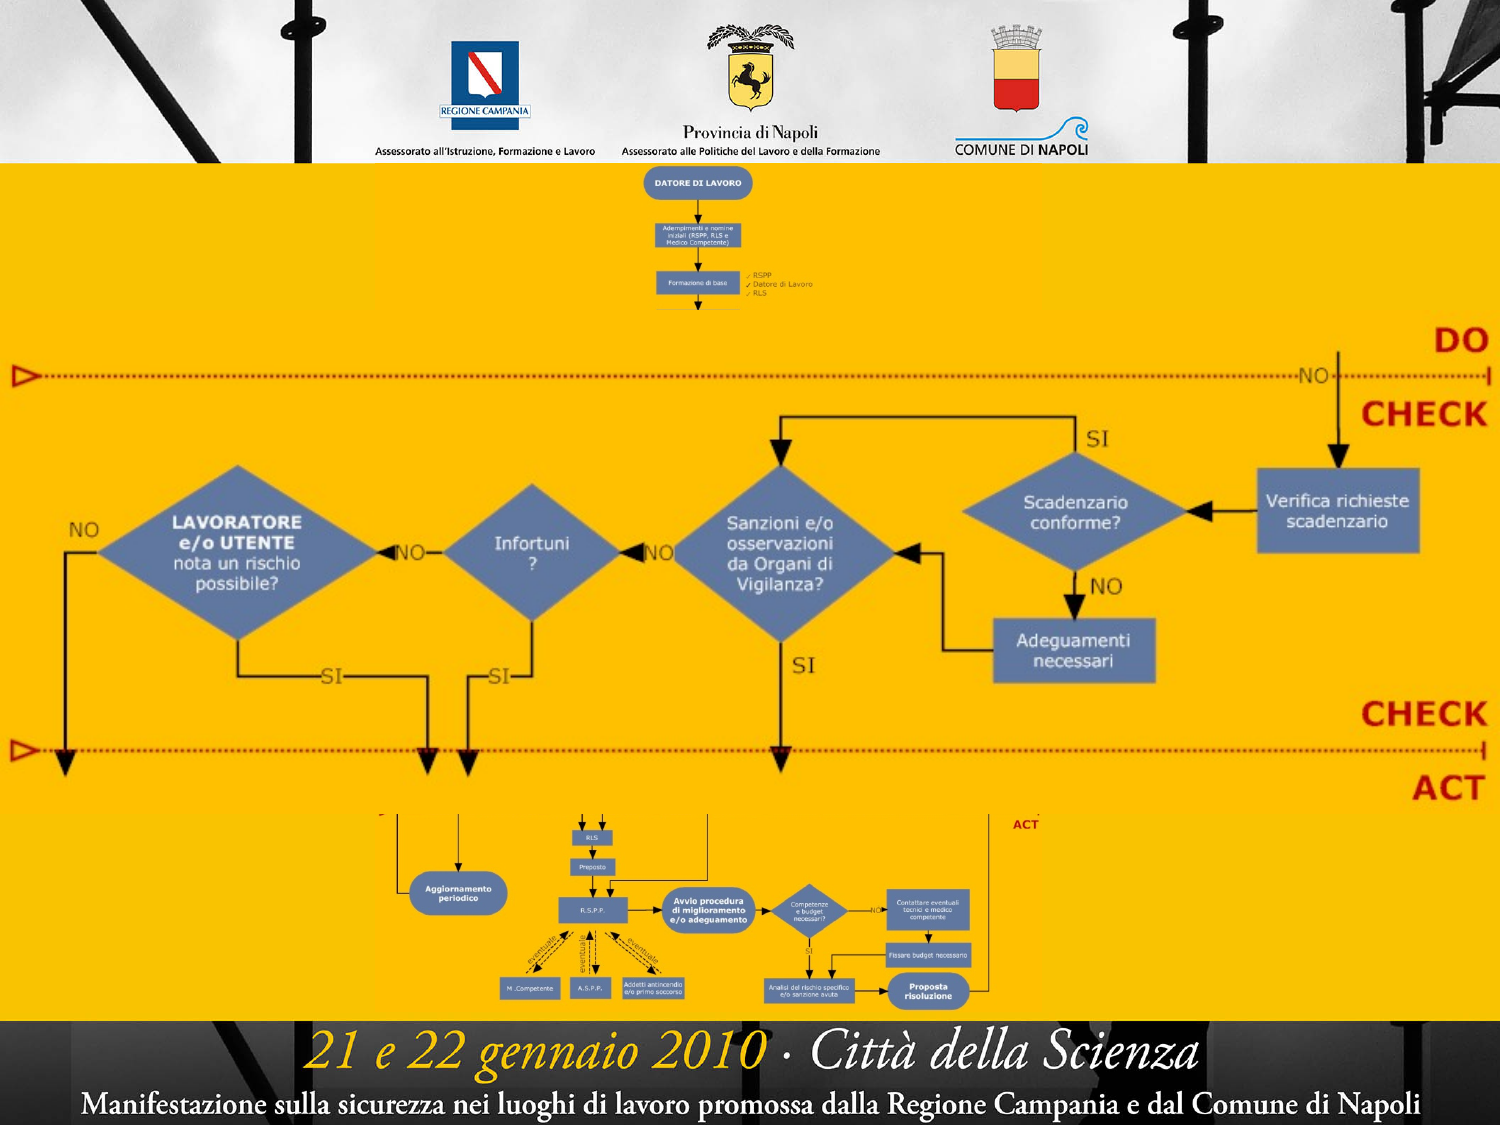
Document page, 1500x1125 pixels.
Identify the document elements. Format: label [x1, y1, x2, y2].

picture [0, 0, 1500, 1125]
list [374, 824, 1042, 1012]
list [374, 163, 1042, 309]
